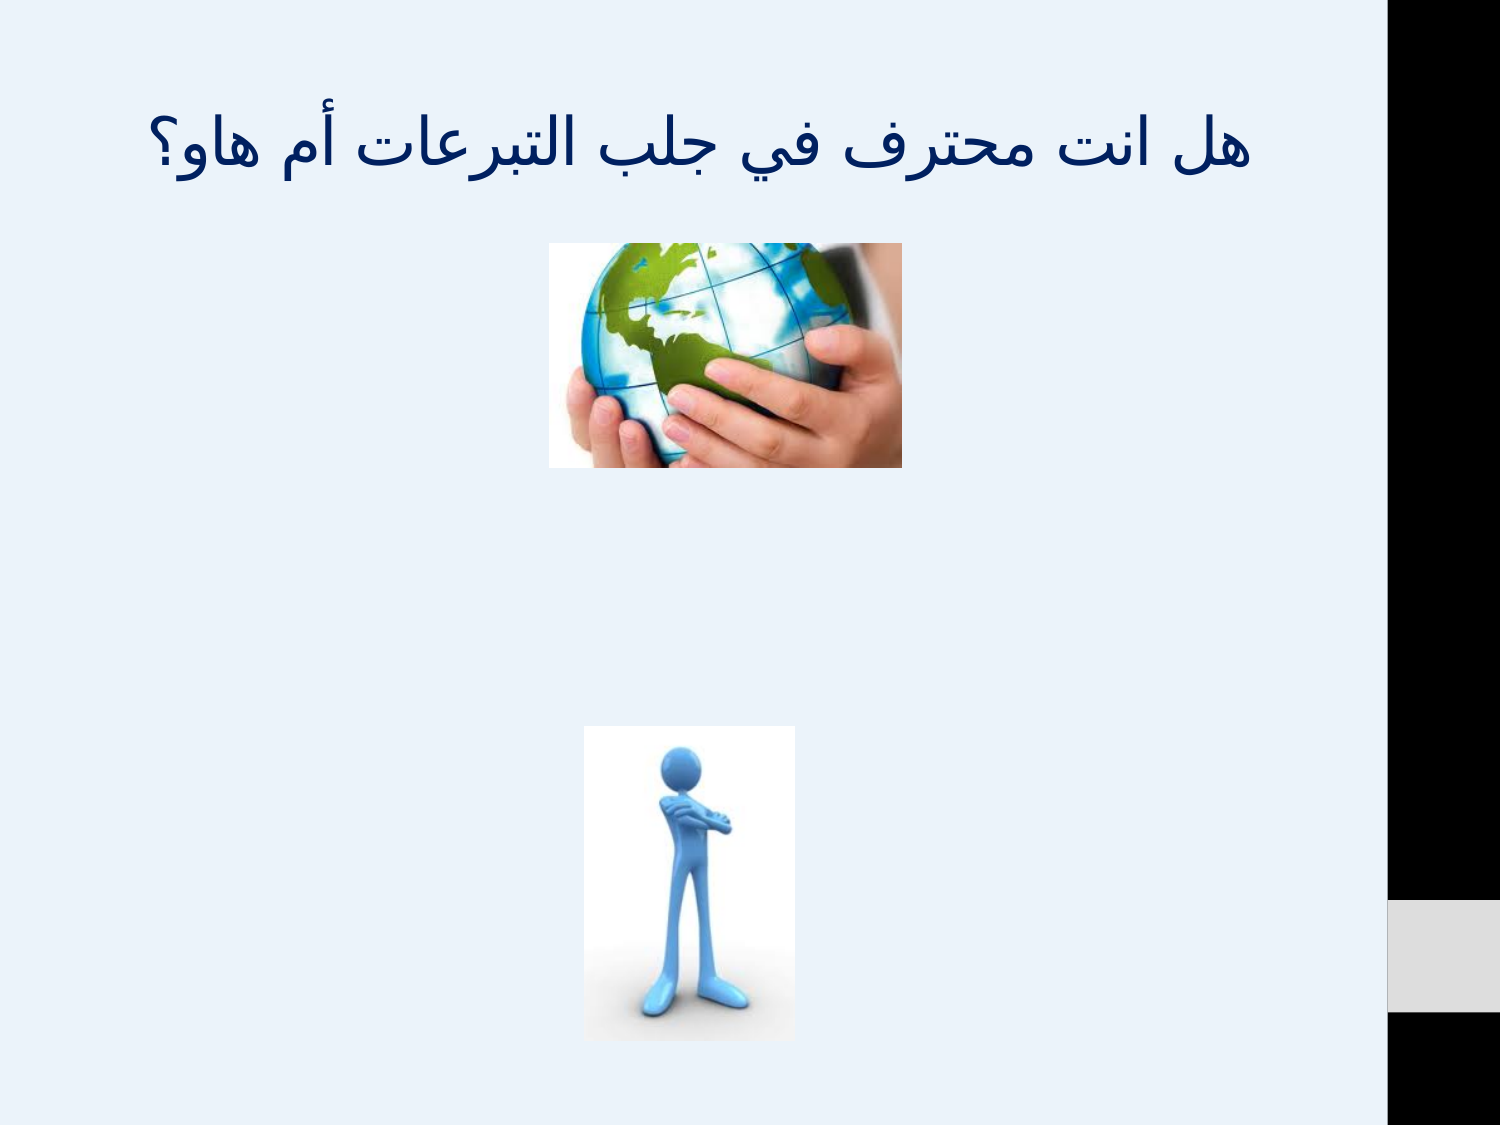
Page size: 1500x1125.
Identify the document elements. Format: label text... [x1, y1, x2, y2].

picture [548, 243, 903, 468]
title هل انت محترف في جلب التبرعات أم هاو؟ [75, 45, 1325, 233]
picture [584, 725, 796, 1041]
